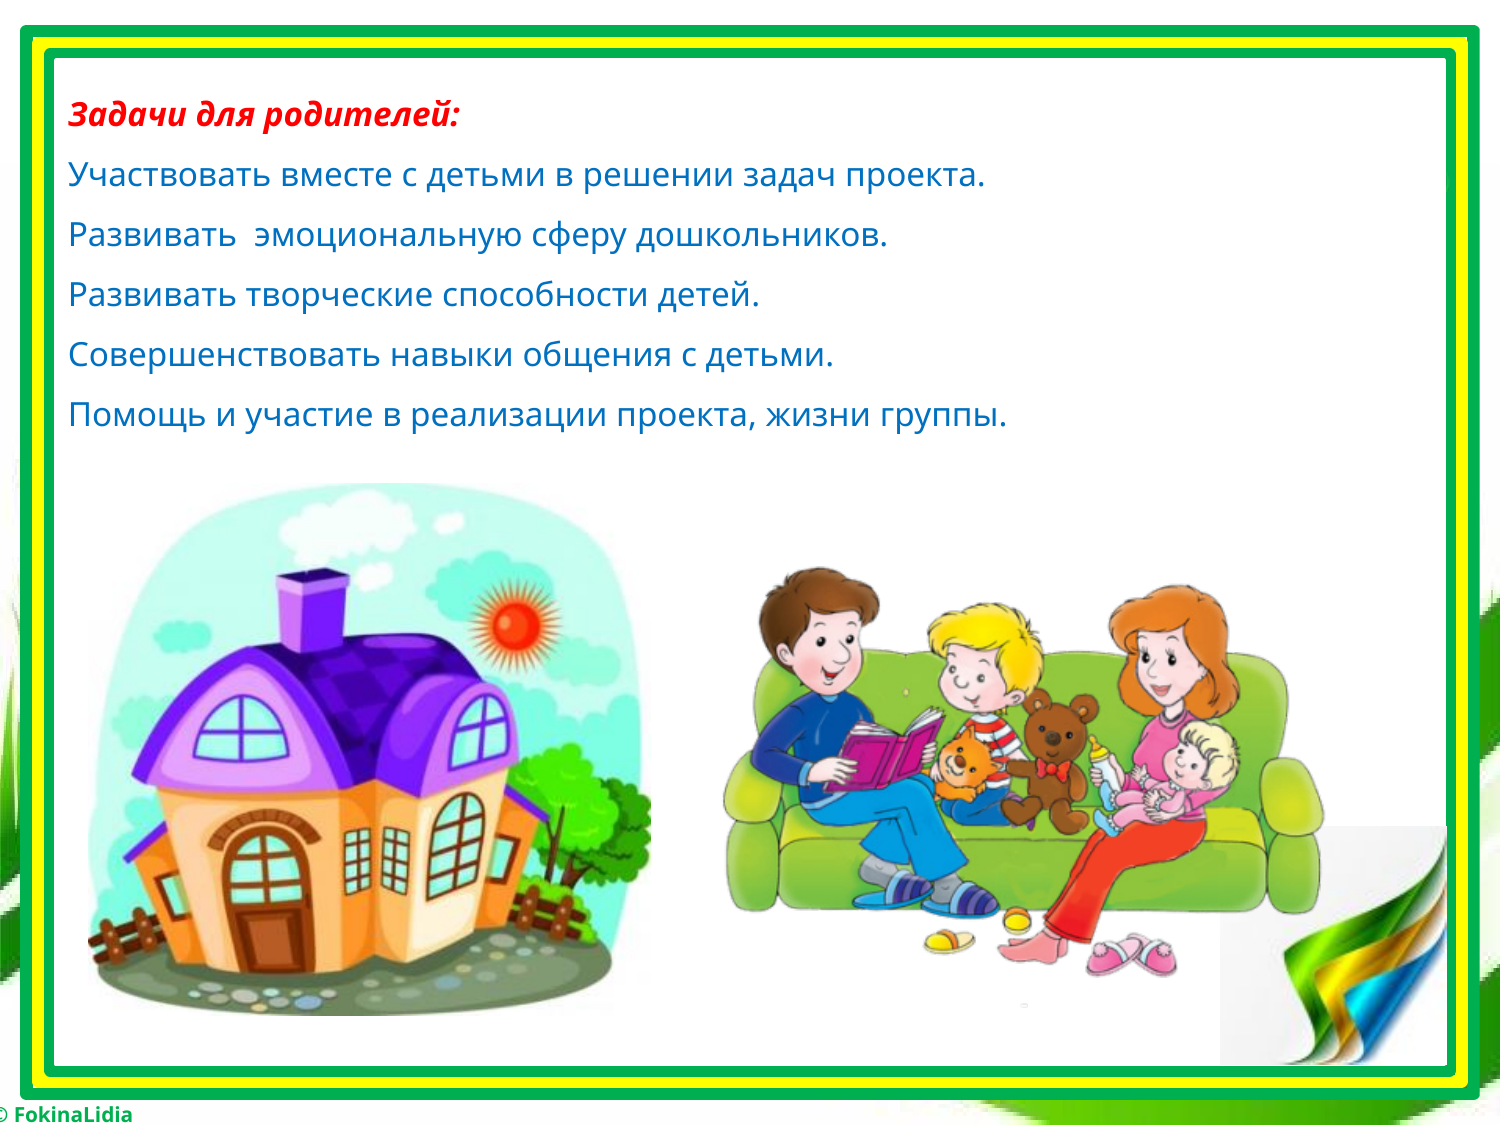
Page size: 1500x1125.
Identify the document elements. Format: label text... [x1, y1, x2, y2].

picture [0, 0, 1500, 1125]
text_box Задачи для родителей: Участвовать вместе с детьми в решении задач проекта. Развивать эмоциональную сферу дошкольников. Развивать творческие способности детей. Совершенствовать навыки общения с детьми. Помощь и участие в реализации проекта, жизни группы. [53, 66, 1447, 441]
picture [0, 1108, 6, 1121]
